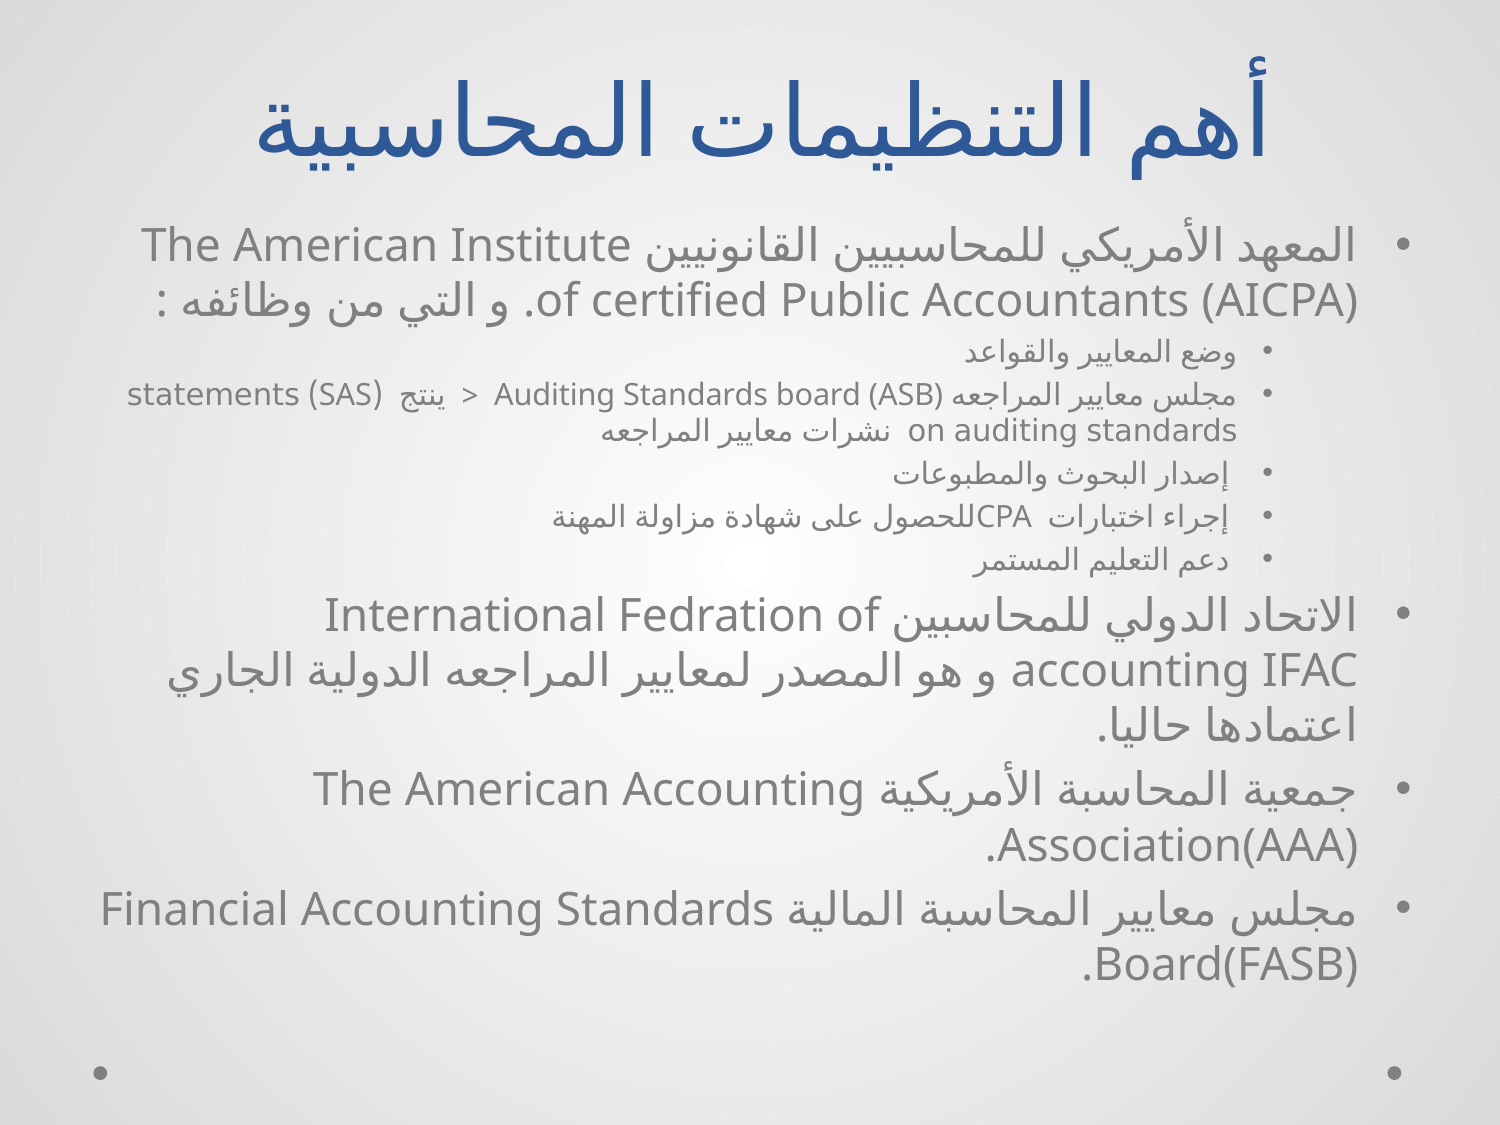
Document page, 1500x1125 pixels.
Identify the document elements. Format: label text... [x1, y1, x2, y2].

list المعهد الأمريكي للمحاسبيين القانونيين The American Institute of certified Public Accountants (AICPA). و التي من وظائفه : وضع المعايير والقواعد مجلس معايير المراجعه Auditing Standards board (ASB) < ينتج (SAS) statements on auditing standards نشرات معايير المراجعه إصدار البحوث والمطبوعات إجراء اختبارات CPAللحصول على شهادة مزاولة المهنة دعم التعليم المستمر الاتحاد الدولي للمحاسبين International Fedration of accounting IFAC و هو المصدر لمعايير المراجعه الدولية الجاري اعتمادها حاليا. جمعية المحاسبة الأمريكية The American Accounting Association(AAA). مجلس معايير المحاسبة المالية Financial Accounting Standards Board(FASB). [75, 208, 1425, 1005]
title أهم التنظيمات المحاسبية [75, 0, 1425, 185]
